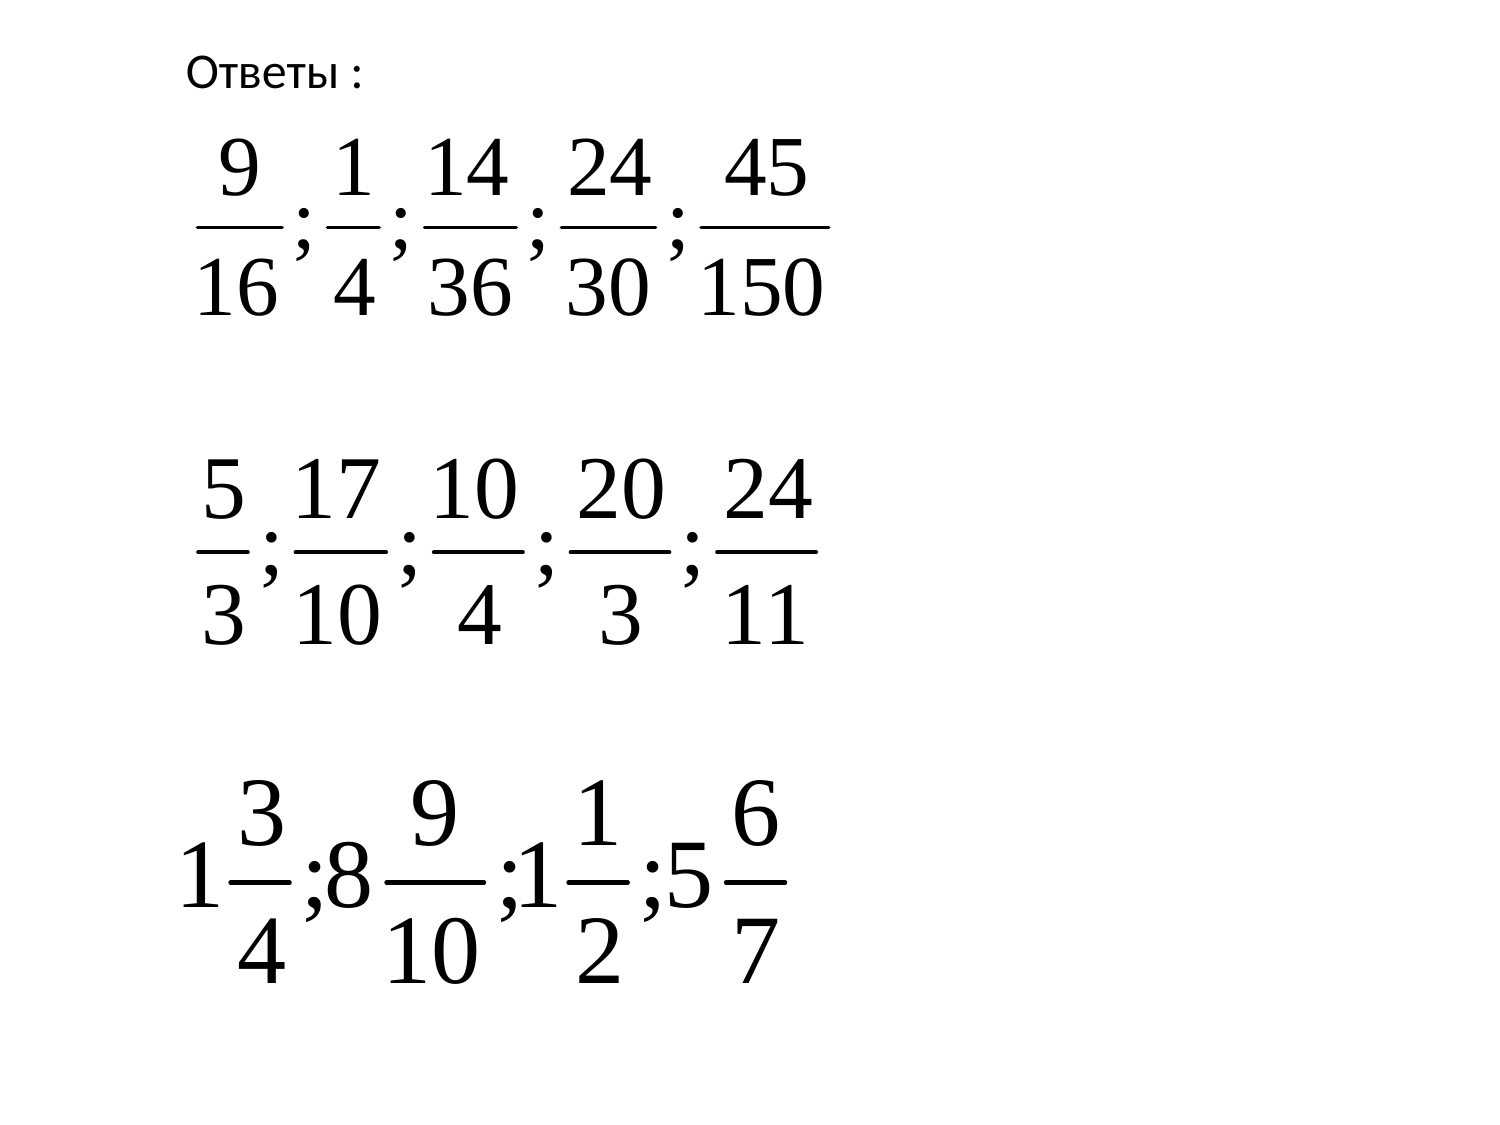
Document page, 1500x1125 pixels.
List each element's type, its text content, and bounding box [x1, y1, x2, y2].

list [182, 432, 833, 665]
text_box Ответы : [171, 30, 419, 106]
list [170, 751, 810, 1006]
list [182, 113, 845, 335]
